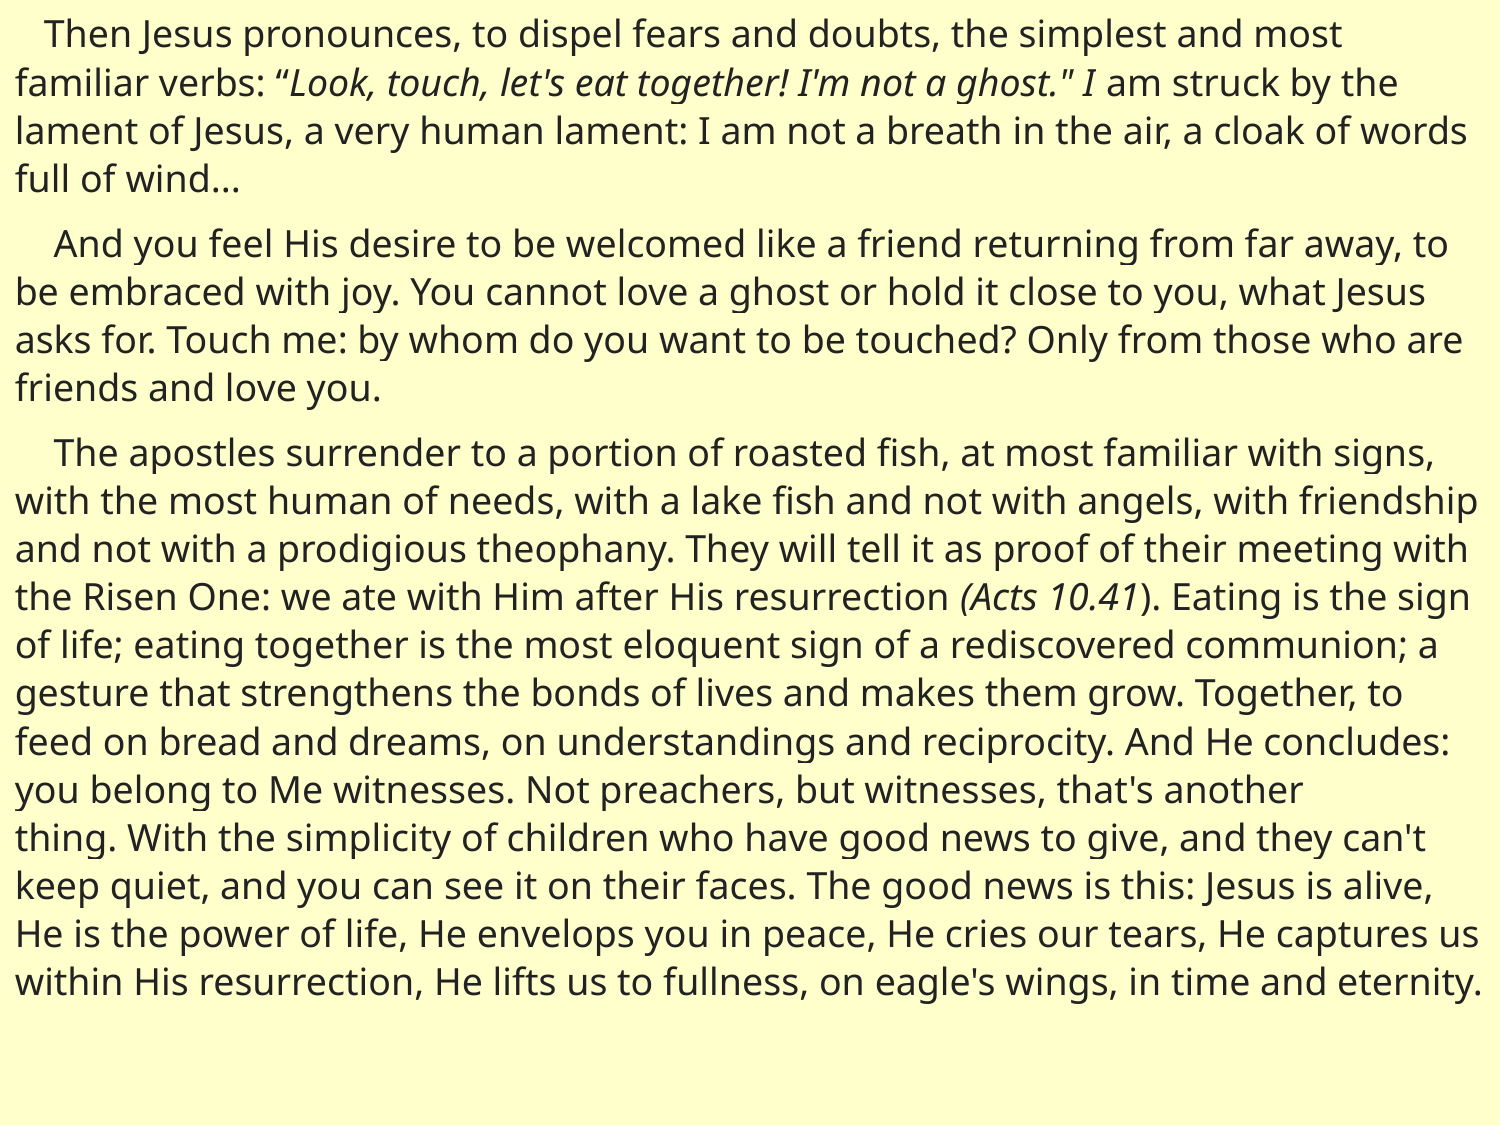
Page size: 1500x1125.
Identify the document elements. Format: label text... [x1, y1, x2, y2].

text_box Then Jesus pronounces, to dispel fears and doubts, the simplest and most familiar verbs: “Look, touch, let's eat together! I'm not a ghost." I am struck by the lament of Jesus, a very human lament: I am not a breath in the air, a cloak of words full of wind... And you feel His desire to be welcomed like a friend returning from far away, to be embraced with joy. You cannot love a ghost or hold it close to you, what Jesus asks for. Touch me: by whom do you want to be touched? Only from those who are friends and love you. The apostles surrender to a portion of roasted fish, at most familiar with signs, with the most human of needs, with a lake fish and not with angels, with friendship and not with a prodigious theophany. They will tell it as proof of their meeting with the Risen One: we ate with Him after His resurrection (Acts 10.41). Eating is the sign of life; eating together is the most eloquent sign of a rediscovered communion; a gesture that strengthens the bonds of lives and makes them grow. Together, to feed on bread and dreams, on understandings and reciprocity. And He concludes: you belong to Me witnesses. Not preachers, but witnesses, that's another thing. With the simplicity of children who have good news to give, and they can't keep quiet, and you can see it on their faces. The good news is this: Jesus is alive, He is the power of life, He envelops you in peace, He cries our tears, He captures us within His resurrection, He lifts us to fullness, on eagle's wings, in time and eternity. [0, 0, 1500, 1011]
